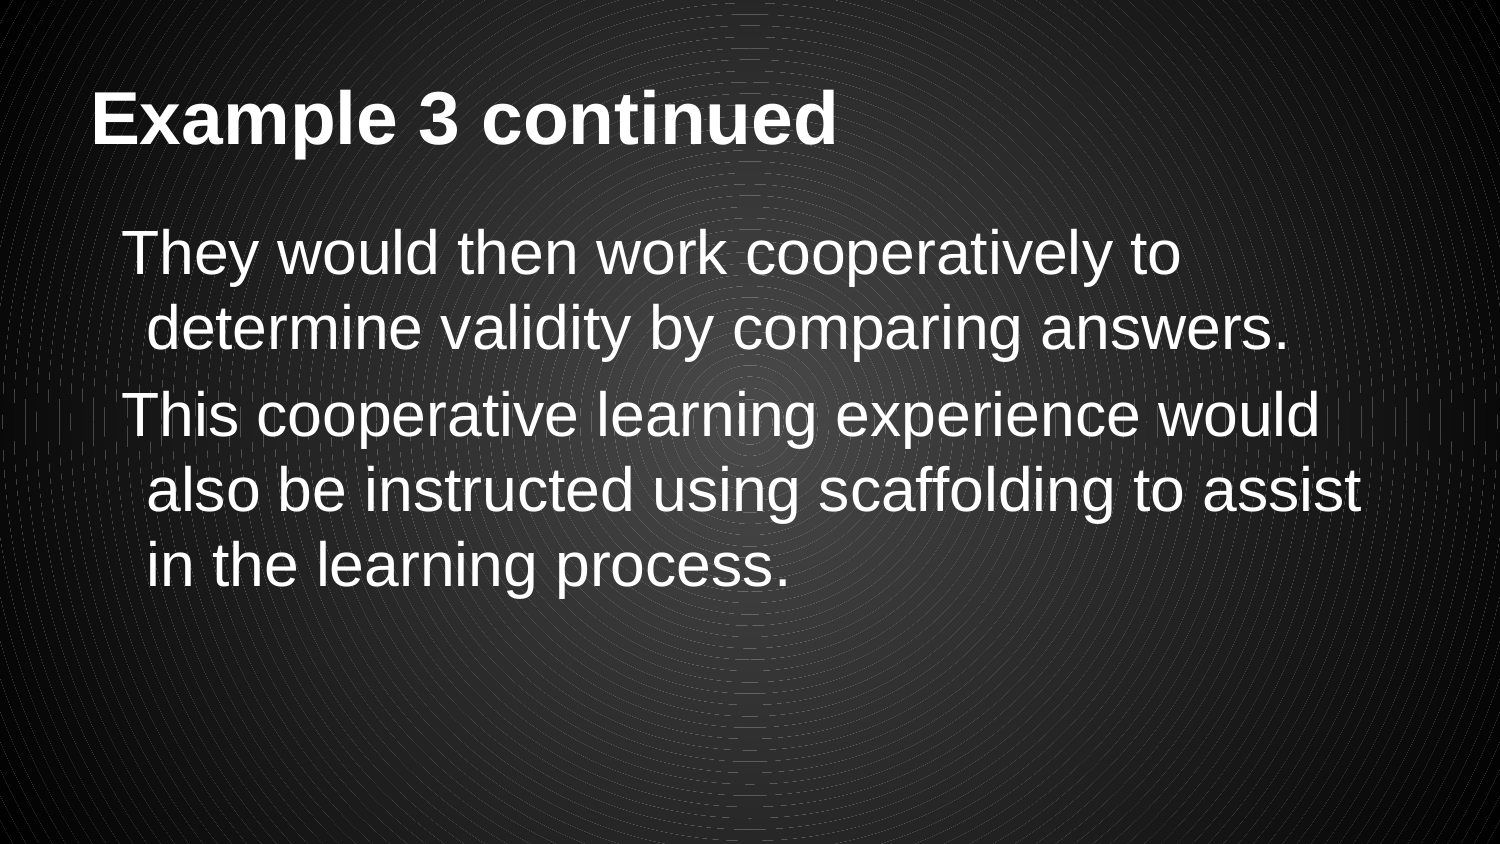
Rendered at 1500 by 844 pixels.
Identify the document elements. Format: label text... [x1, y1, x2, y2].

title Example 3 continued [75, 33, 1425, 175]
list They would then work cooperatively to determine validity by comparing answers. This cooperative learning experience would also be instructed using scaffolding to assist in the learning process. [75, 196, 1425, 808]
